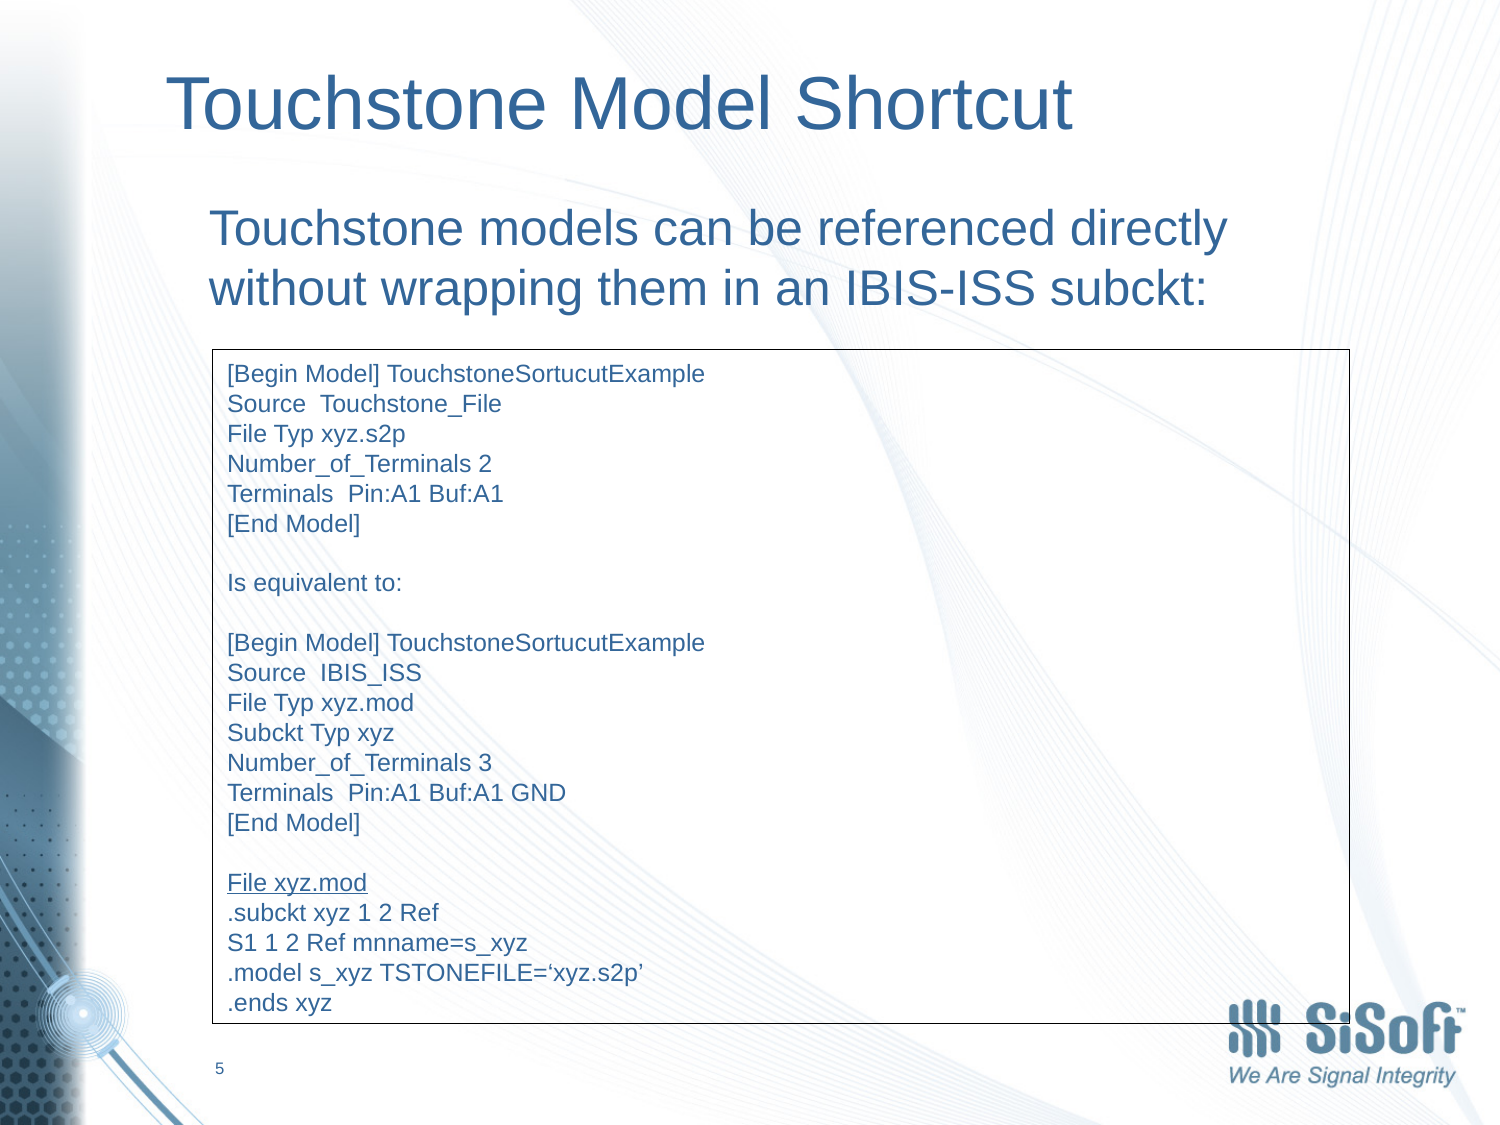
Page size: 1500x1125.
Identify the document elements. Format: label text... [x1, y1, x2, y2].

text_box [Begin Model] TouchstoneSortucutExample Source Touchstone_File File Typ xyz.s2p Number_of_Terminals 2 Terminals Pin:A1 Buf:A1 [End Model] Is equivalent to: [Begin Model] TouchstoneSortucutExample Source IBIS_ISS File Typ xyz.mod Subckt Typ xyz Number_of_Terminals 3 Terminals Pin:A1 Buf:A1 GND [End Model] File xyz.mod .subckt xyz 1 2 Ref S1 1 2 Ref mnname=s_xyz .model s_xyz TSTONEFILE=‘xyz.s2p’ .ends xyz [212, 349, 1350, 1024]
picture [0, 0, 1500, 1125]
title Touchstone Model Shortcut [150, 24, 1300, 175]
footer 5 [200, 1050, 975, 1104]
list Touchstone models can be referenced directly without wrapping them in an IBIS-ISS subckt: [193, 187, 1369, 338]
